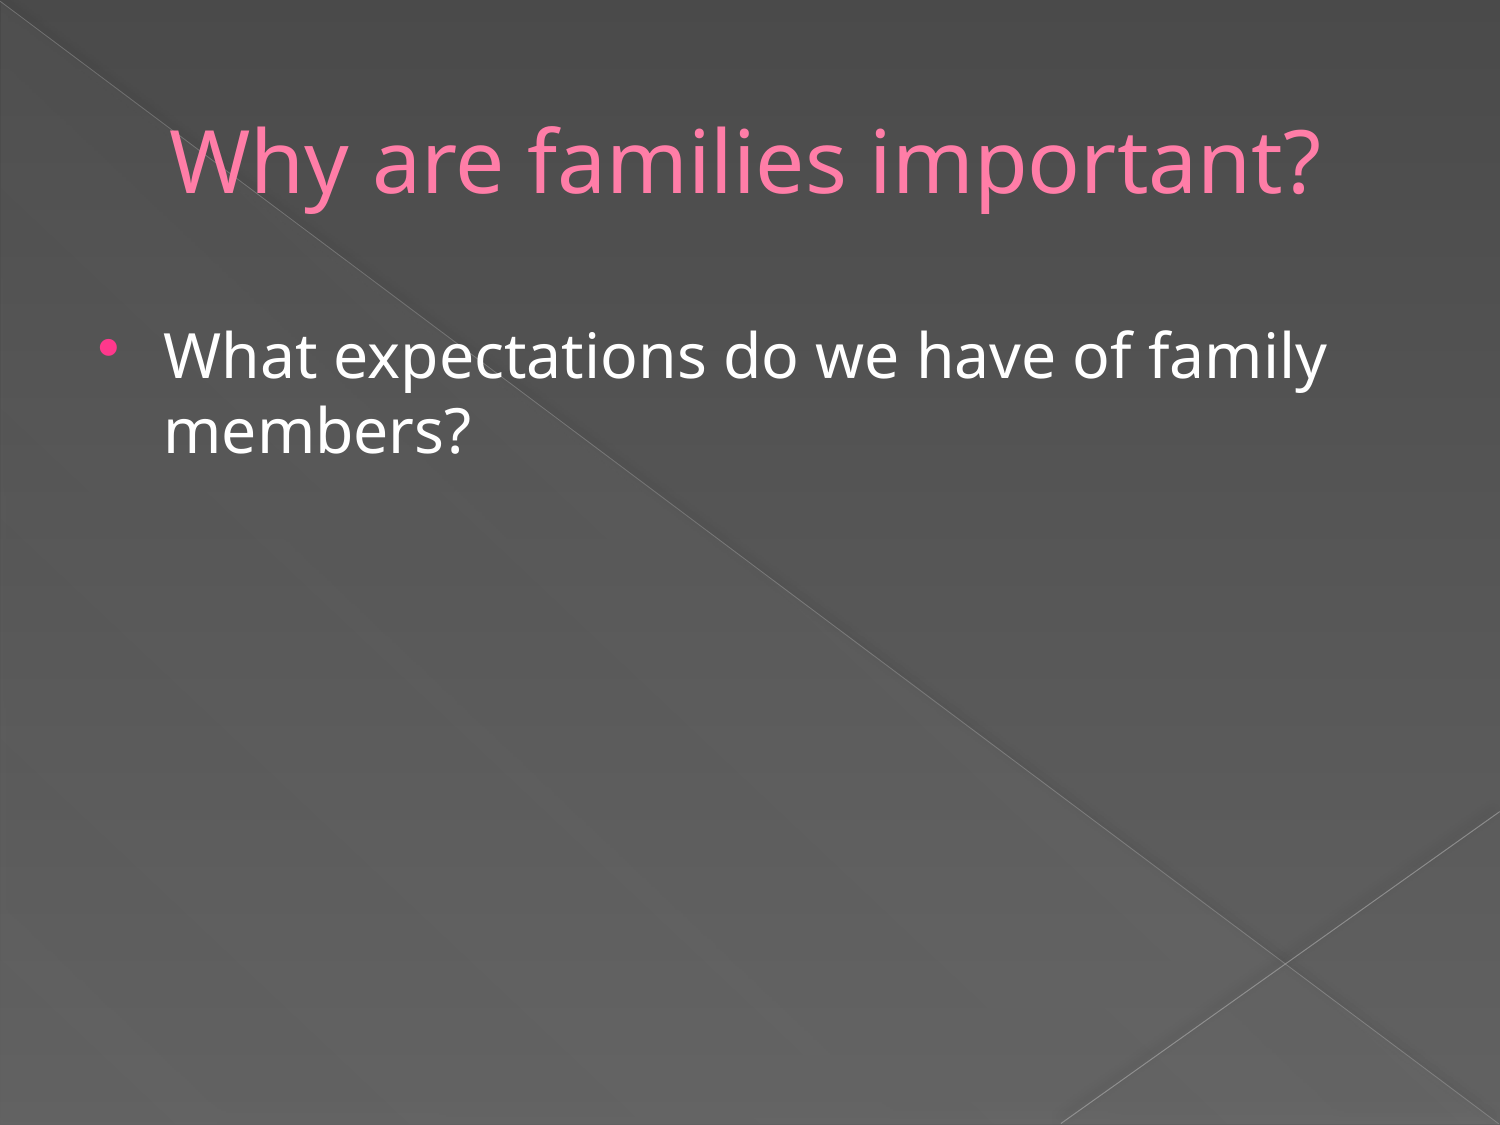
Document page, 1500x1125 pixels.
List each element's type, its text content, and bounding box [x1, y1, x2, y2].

title Why are families important? [75, 43, 1425, 274]
list What expectations do we have of family members? [75, 308, 1425, 1059]
